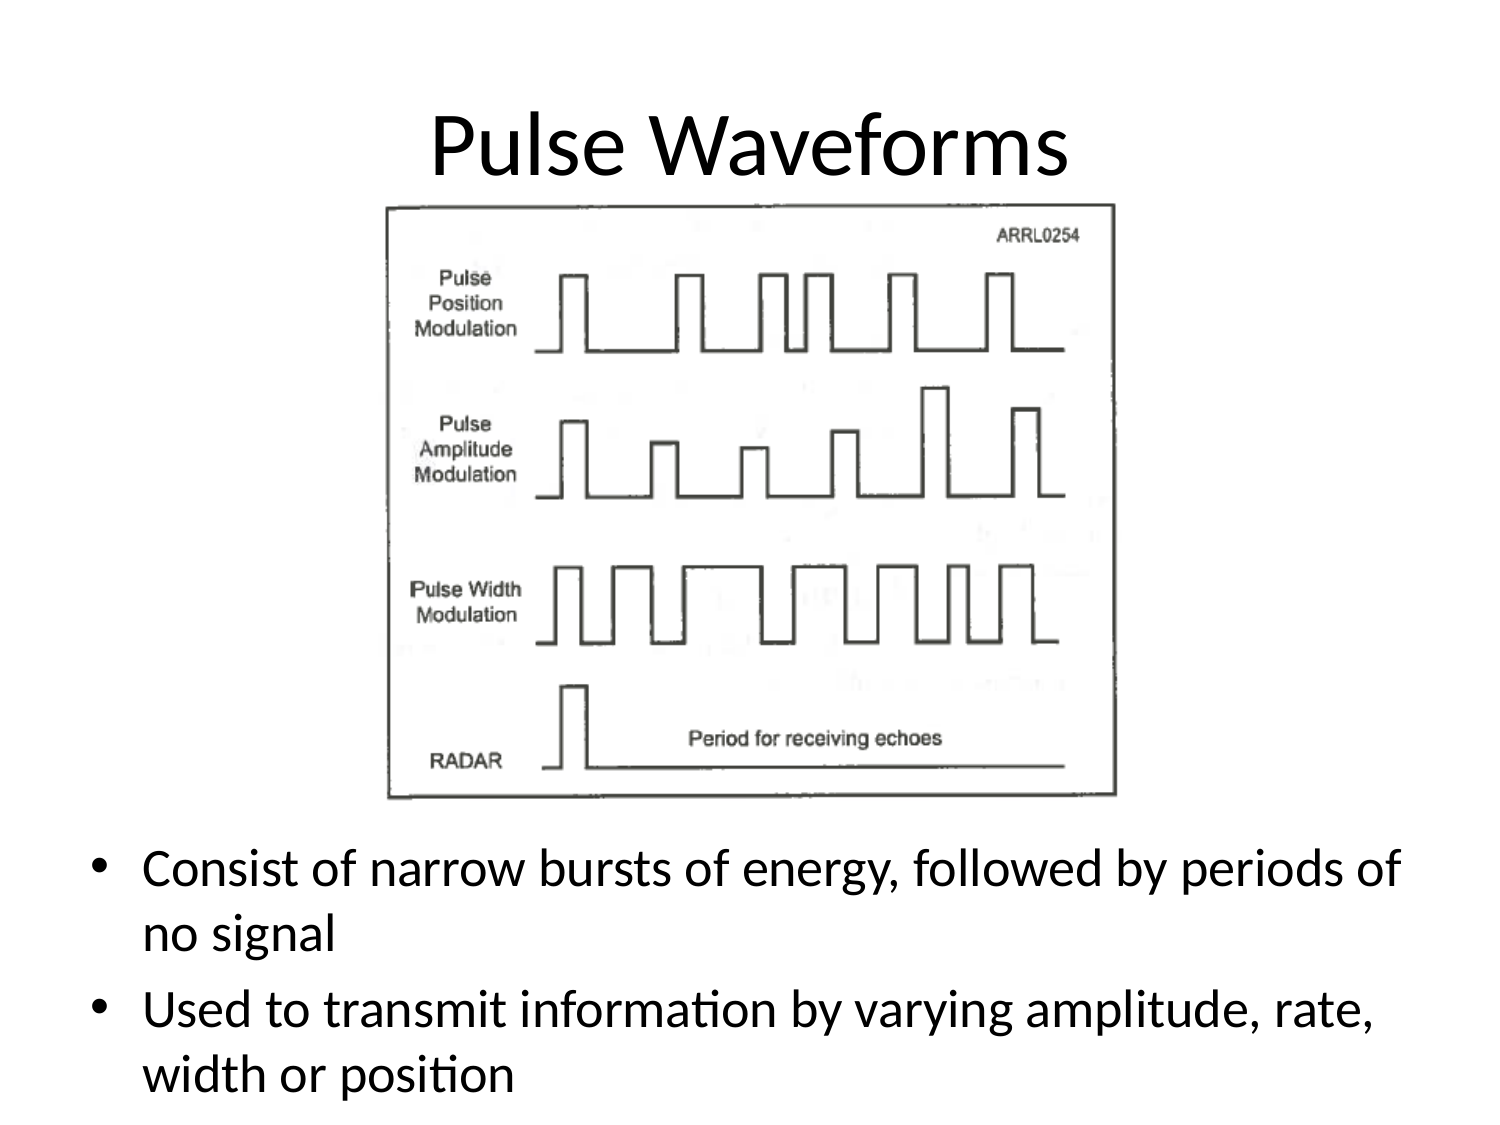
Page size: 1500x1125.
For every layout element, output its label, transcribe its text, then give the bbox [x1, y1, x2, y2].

title Pulse Waveforms [75, 45, 1425, 233]
picture [377, 199, 1123, 802]
list Consist of narrow bursts of energy, followed by periods of no signal Used to transmit information by varying amplitude, rate, width or position [75, 825, 1425, 1113]
